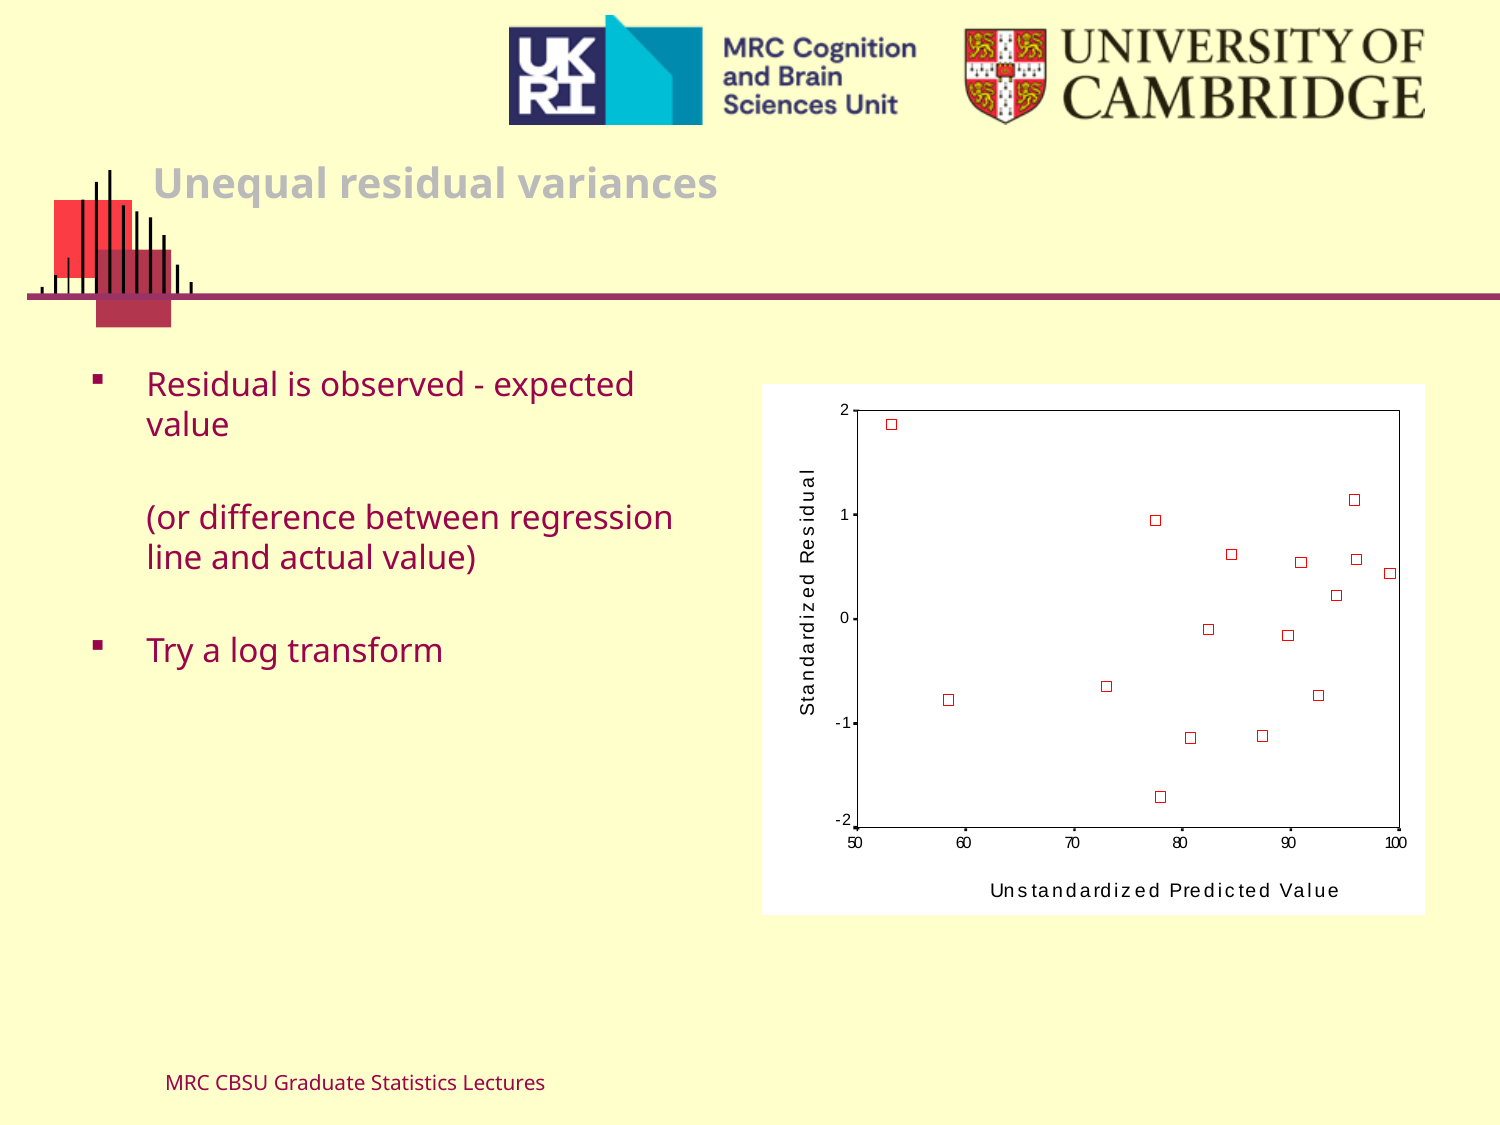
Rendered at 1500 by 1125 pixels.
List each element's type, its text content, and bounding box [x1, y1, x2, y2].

title Unequal residual variances [137, 137, 988, 233]
list Residual is observed - expected value (or difference between regression line and actual value) Try a log transform [75, 262, 738, 1038]
picture [509, 15, 1425, 125]
footer MRC CBSU Graduate Statistics Lectures [149, 1062, 988, 1101]
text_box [762, 383, 1426, 916]
